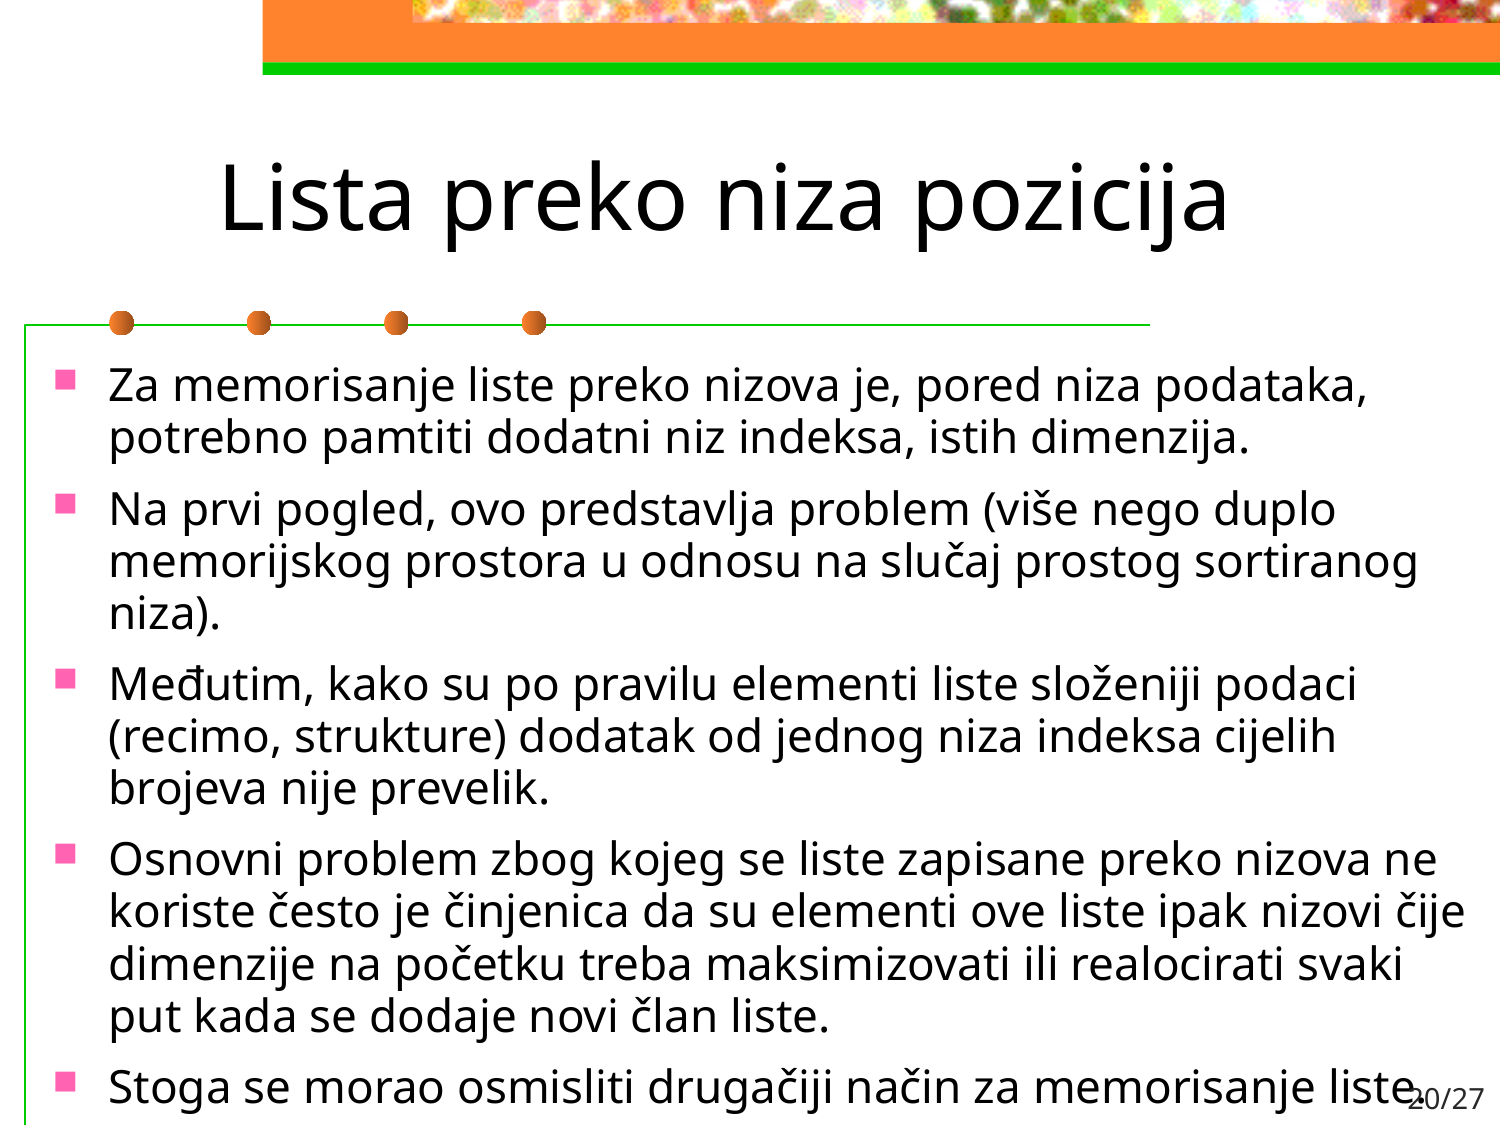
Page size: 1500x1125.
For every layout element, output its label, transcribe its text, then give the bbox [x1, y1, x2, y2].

text_box 20/27 [1374, 1072, 1500, 1123]
list Za memorisanje liste preko nizova je, pored niza podataka, potrebno pamtiti dodatni niz indeksa, istih dimenzija. Na prvi pogled, ovo predstavlja problem (više nego duplo memorijskog prostora u odnosu na slučaj prostog sortiranog niza). Međutim, kako su po pravilu elementi liste složeniji podaci (recimo, strukture) dodatak od jednog niza indeksa cijelih brojeva nije prevelik. Osnovni problem zbog kojeg se liste zapisane preko nizova ne koriste često je činjenica da su elementi ove liste ipak nizovi čije dimenzije na početku treba maksimizovati ili realocirati svaki put kada se dodaje novi član liste. Stoga se morao osmisliti drugačiji način za memorisanje liste. [37, 352, 1488, 1093]
title Lista preko niza pozicija [87, 99, 1363, 288]
picture [412, 0, 1500, 23]
